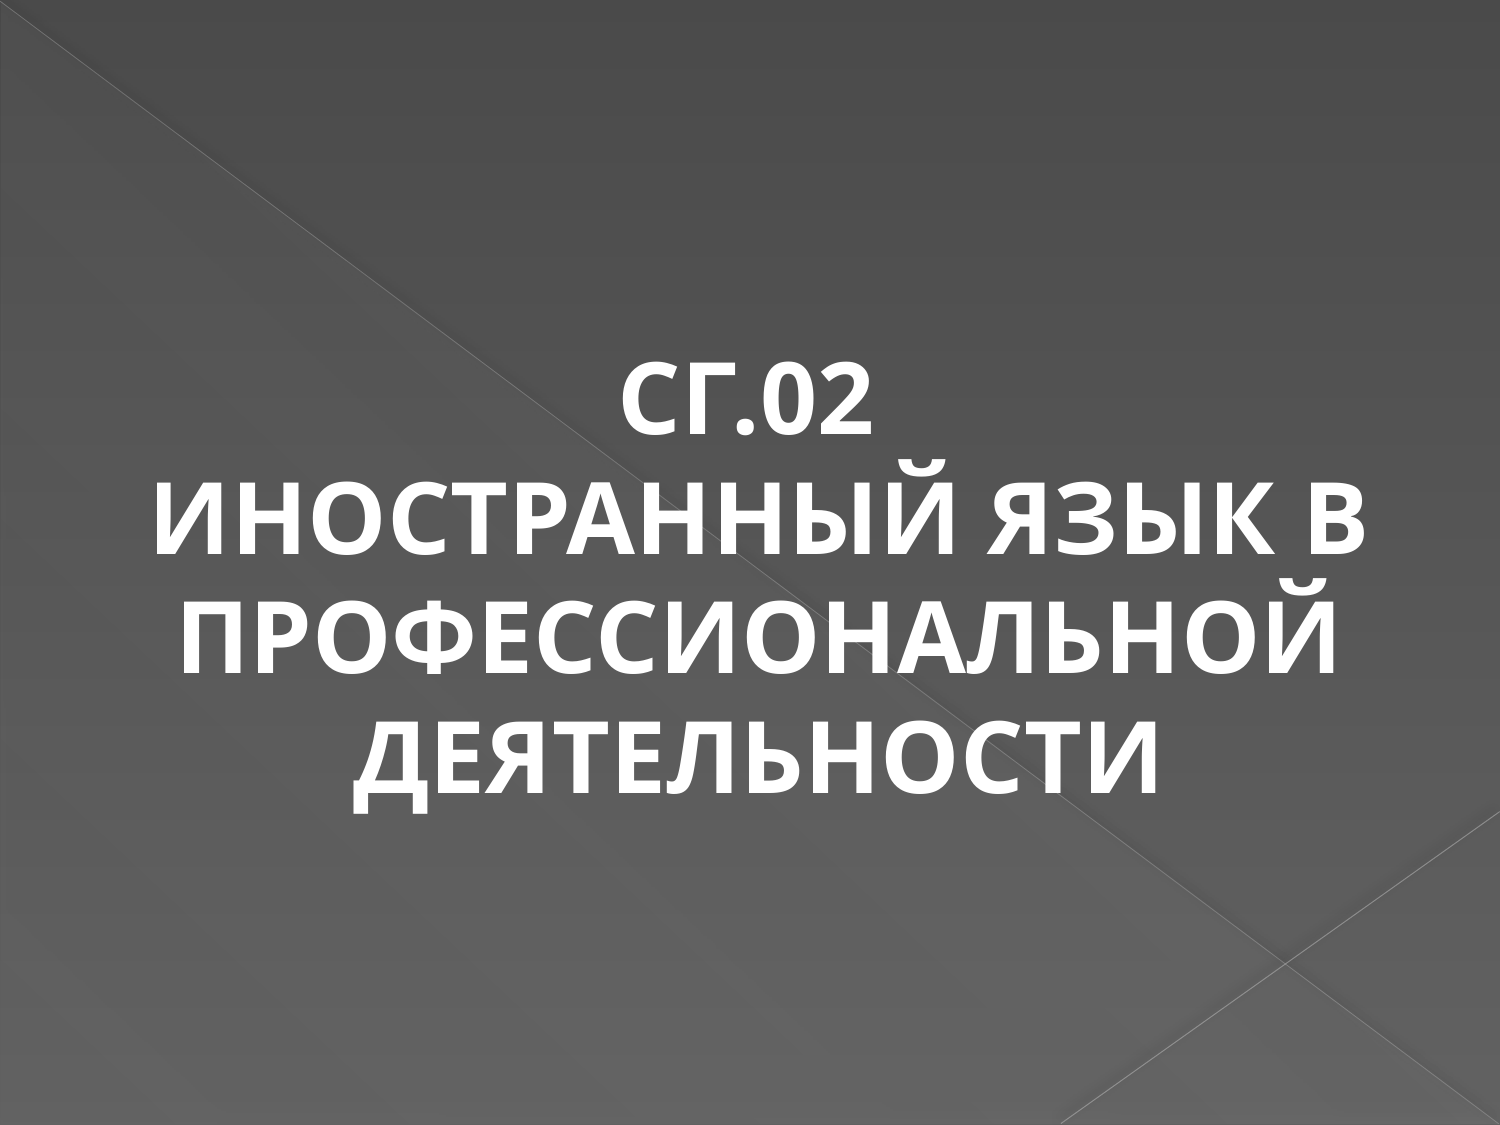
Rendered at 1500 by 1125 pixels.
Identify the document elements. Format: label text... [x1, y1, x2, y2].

text_box СГ.02 ИНОСТРАННЫЙ ЯЗЫК В ПРОФЕССИОНАЛЬНОЙ ДЕЯТЕЛЬНОСТИ [71, 326, 1447, 822]
